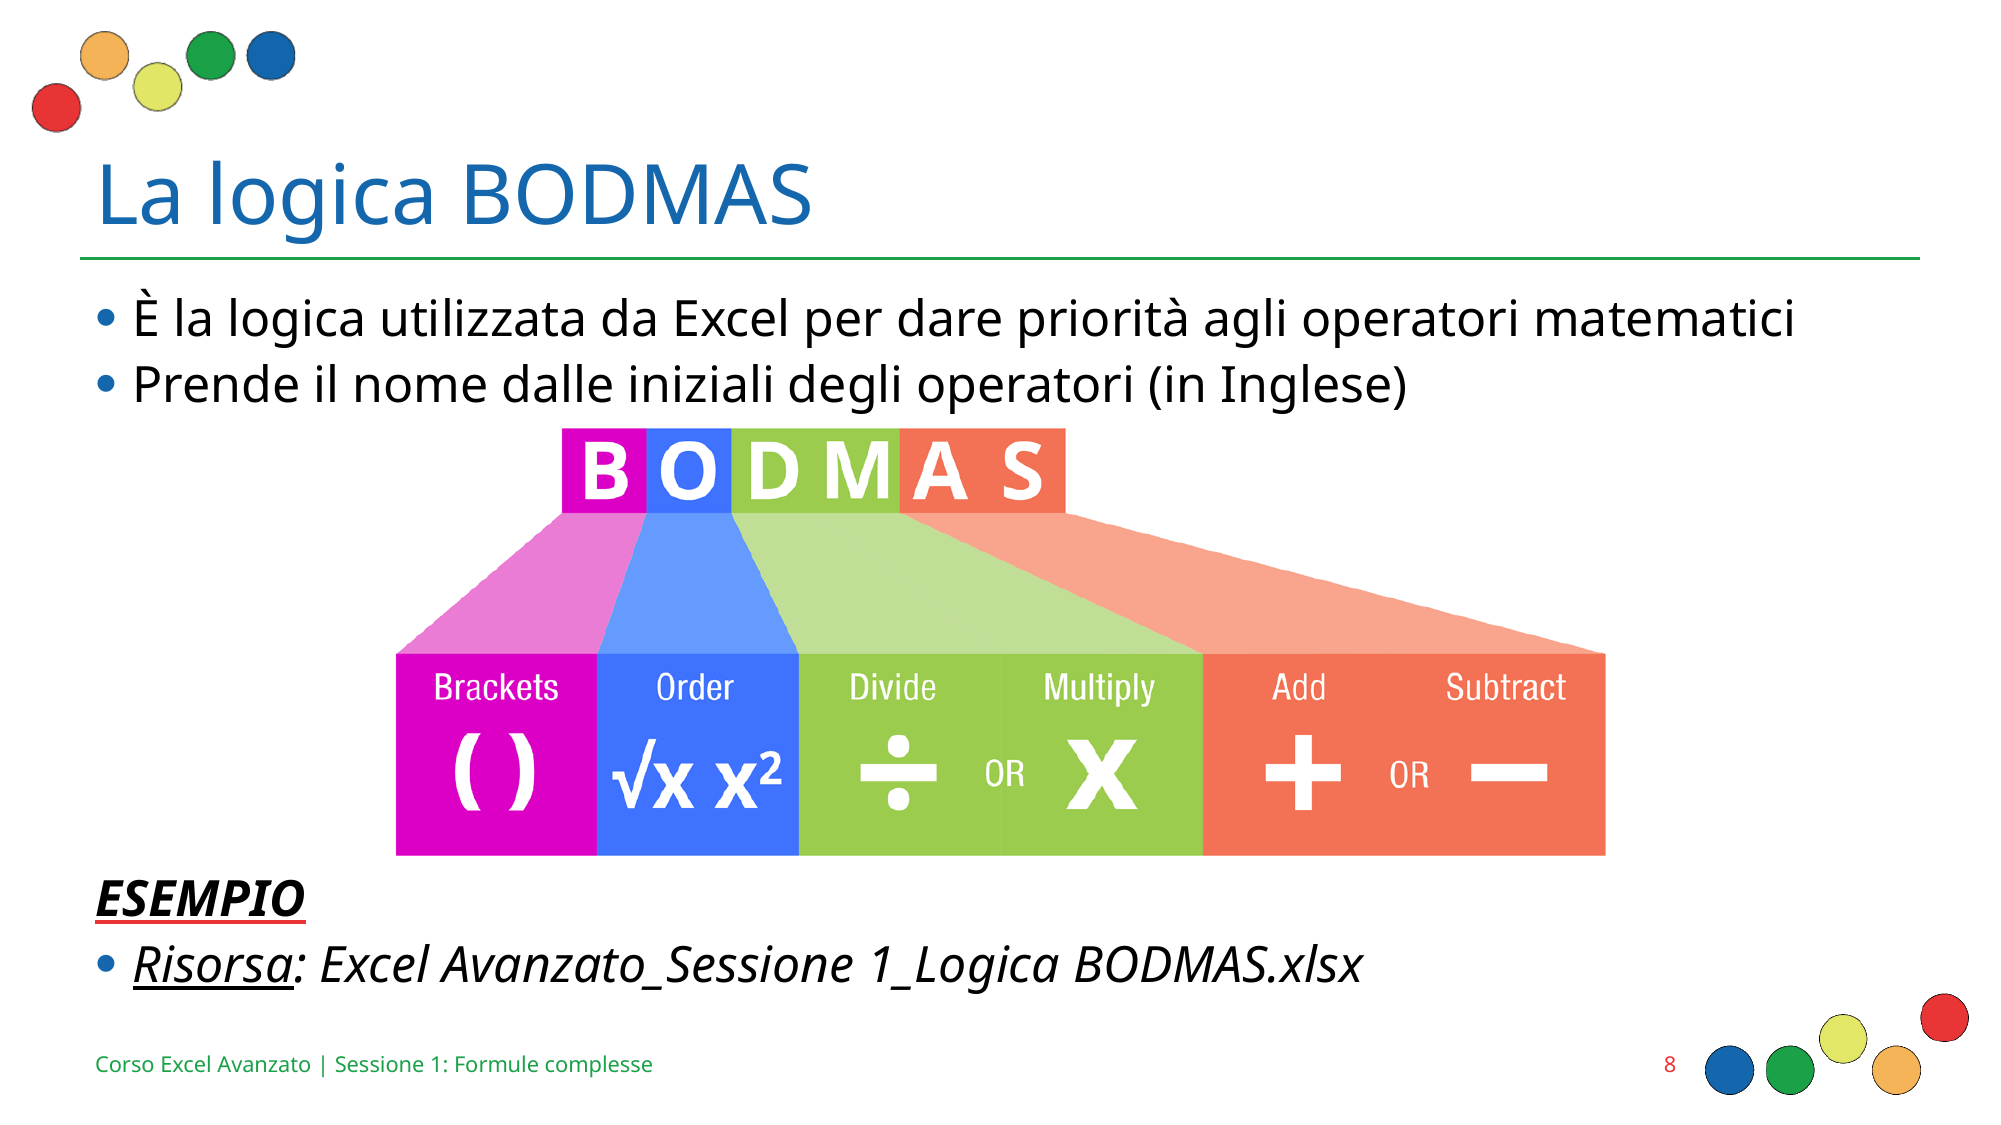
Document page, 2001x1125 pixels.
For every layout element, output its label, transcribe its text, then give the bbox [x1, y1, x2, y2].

picture [1704, 990, 1971, 1096]
footer Corso Excel Avanzato | Sessione 1: Formule complesse [80, 1035, 1571, 1096]
title La logica BODMAS [80, 123, 1920, 259]
picture [29, 30, 295, 135]
picture [393, 427, 1606, 857]
list È la logica utilizzata da Excel per dare priorità agli operatori matematici Prende il nome dalle iniziali degli operatori (in Inglese) ESEMPIO Risorsa: Excel Avanzato_Sessione 1_Logica BODMAS.xlsx [80, 278, 1920, 1011]
slide_number 8 [1583, 1035, 1692, 1096]
